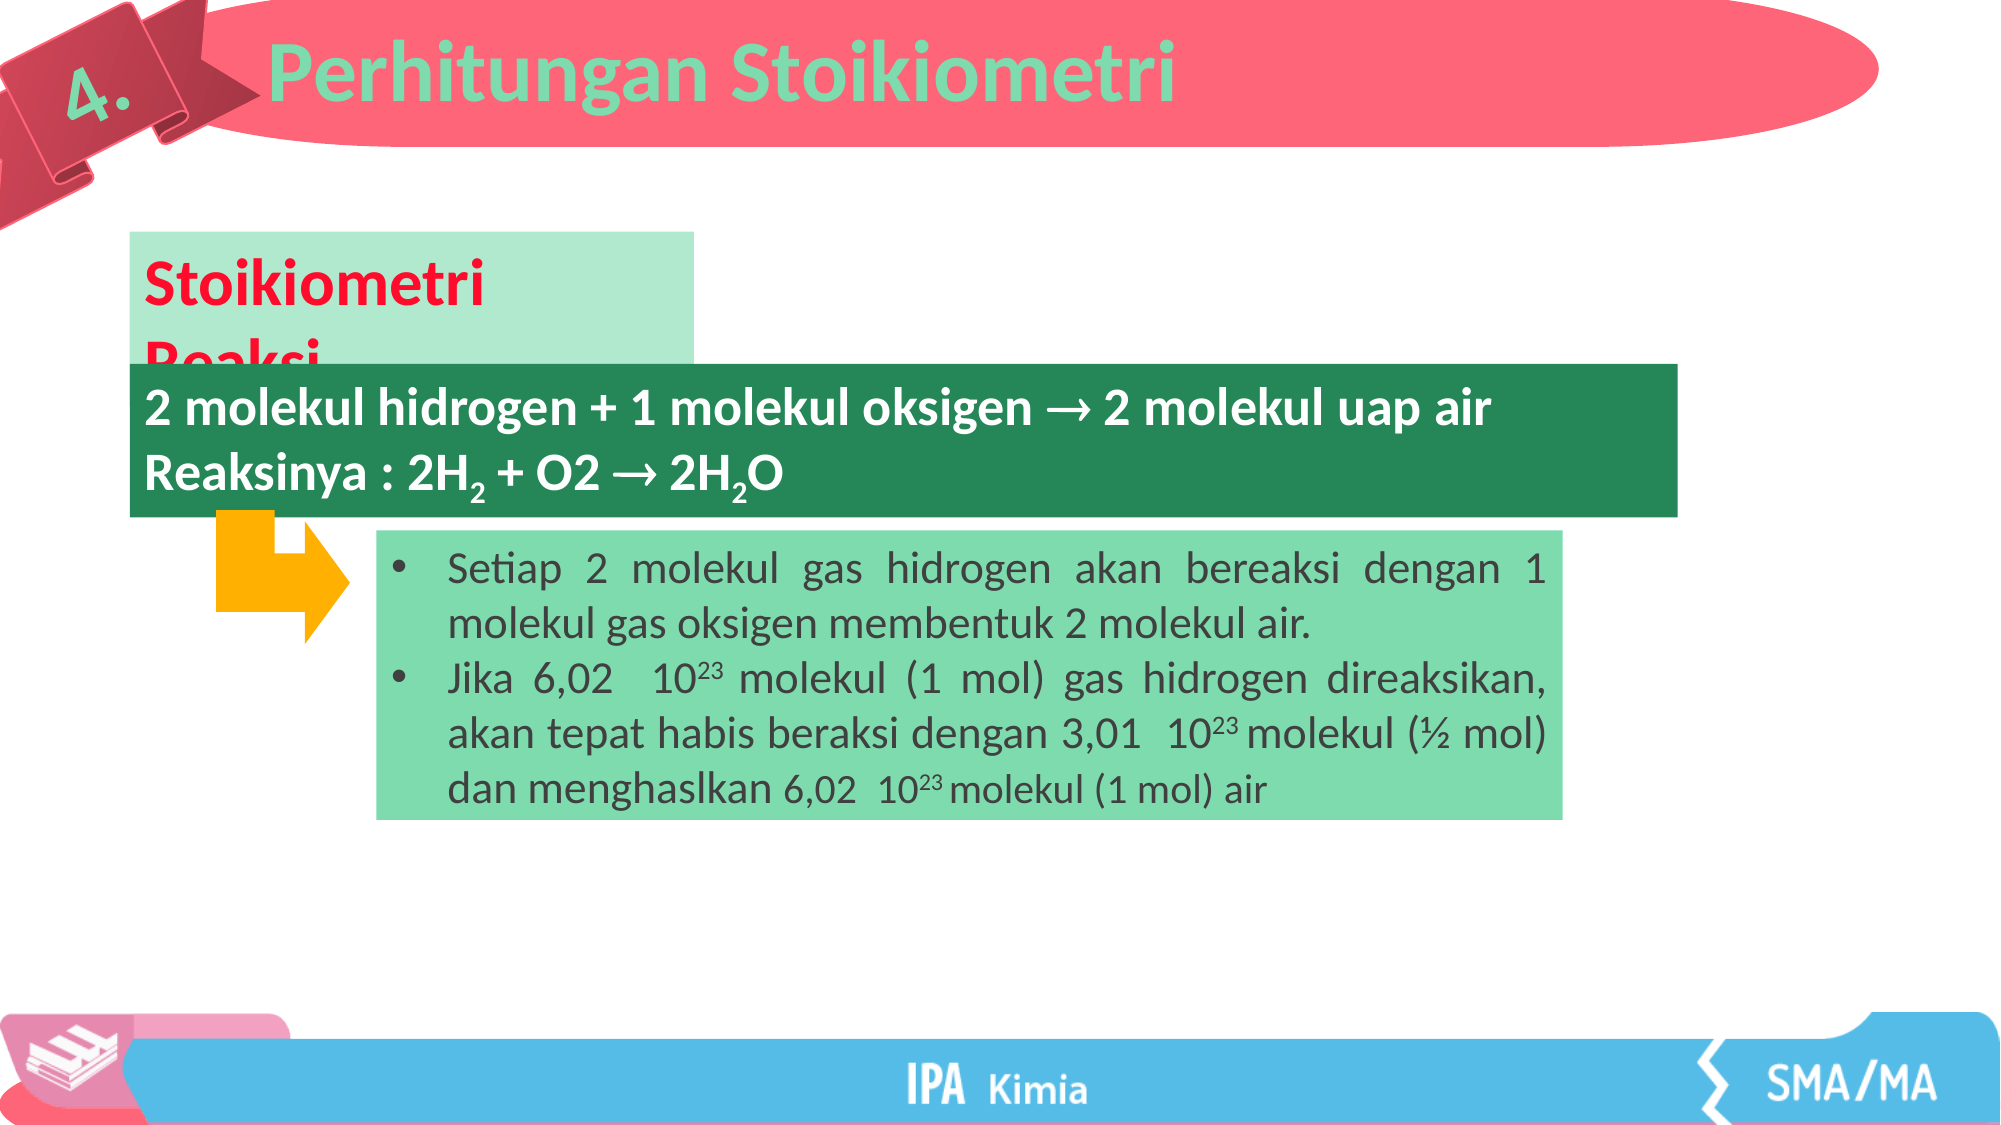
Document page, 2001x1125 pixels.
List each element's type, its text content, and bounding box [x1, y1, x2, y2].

text_box 2 molekul hidrogen + 1 molekul oksigen  2 molekul uap air Reaksinya : 2H2 + O2  2H2O [129, 363, 1678, 518]
text_box 4. [0, 0, 266, 231]
title Perhitungan Stoikiometri [252, 0, 1978, 146]
text_box [215, 509, 352, 648]
text_box Stoikiometri Reaksi [129, 231, 694, 363]
picture [0, 1012, 2000, 1125]
